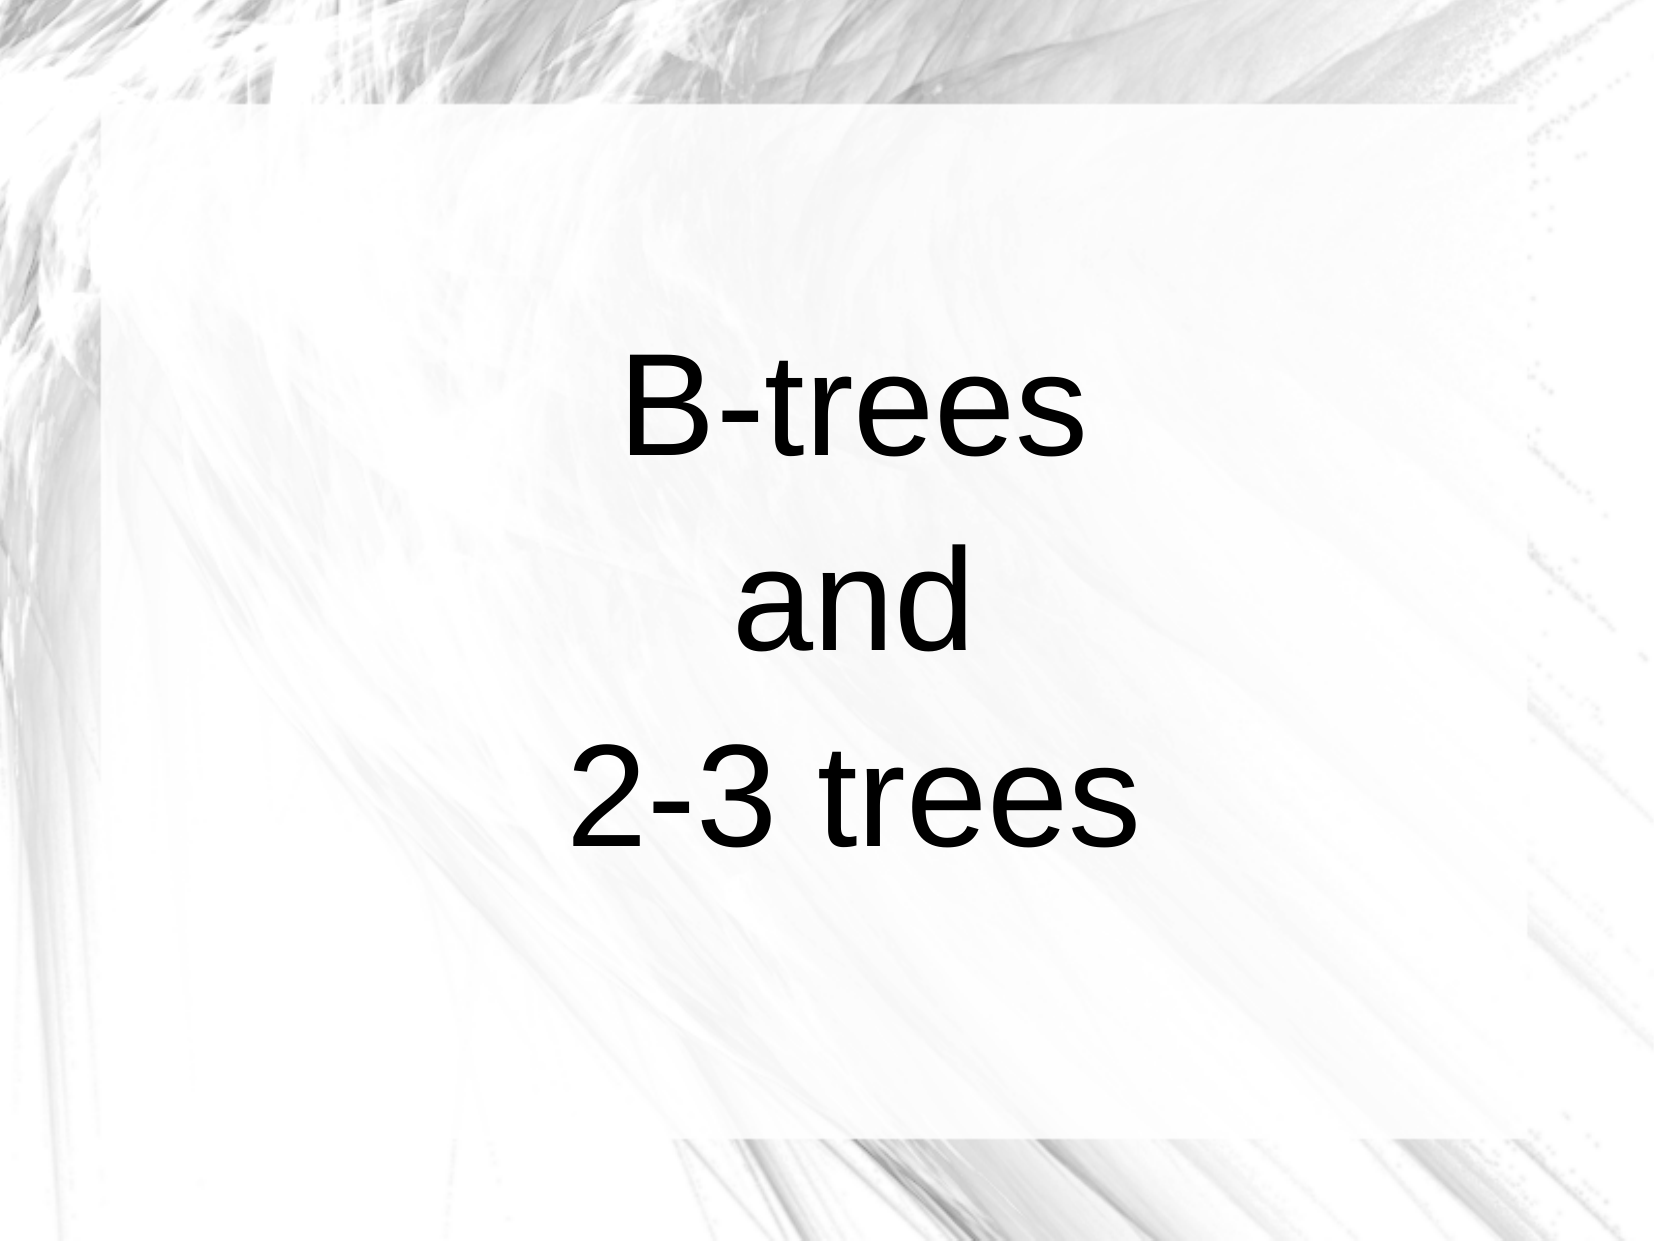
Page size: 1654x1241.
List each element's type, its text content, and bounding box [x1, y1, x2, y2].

picture [0, 0, 1654, 1241]
list B-trees and 2-3 trees [118, 319, 1571, 1109]
